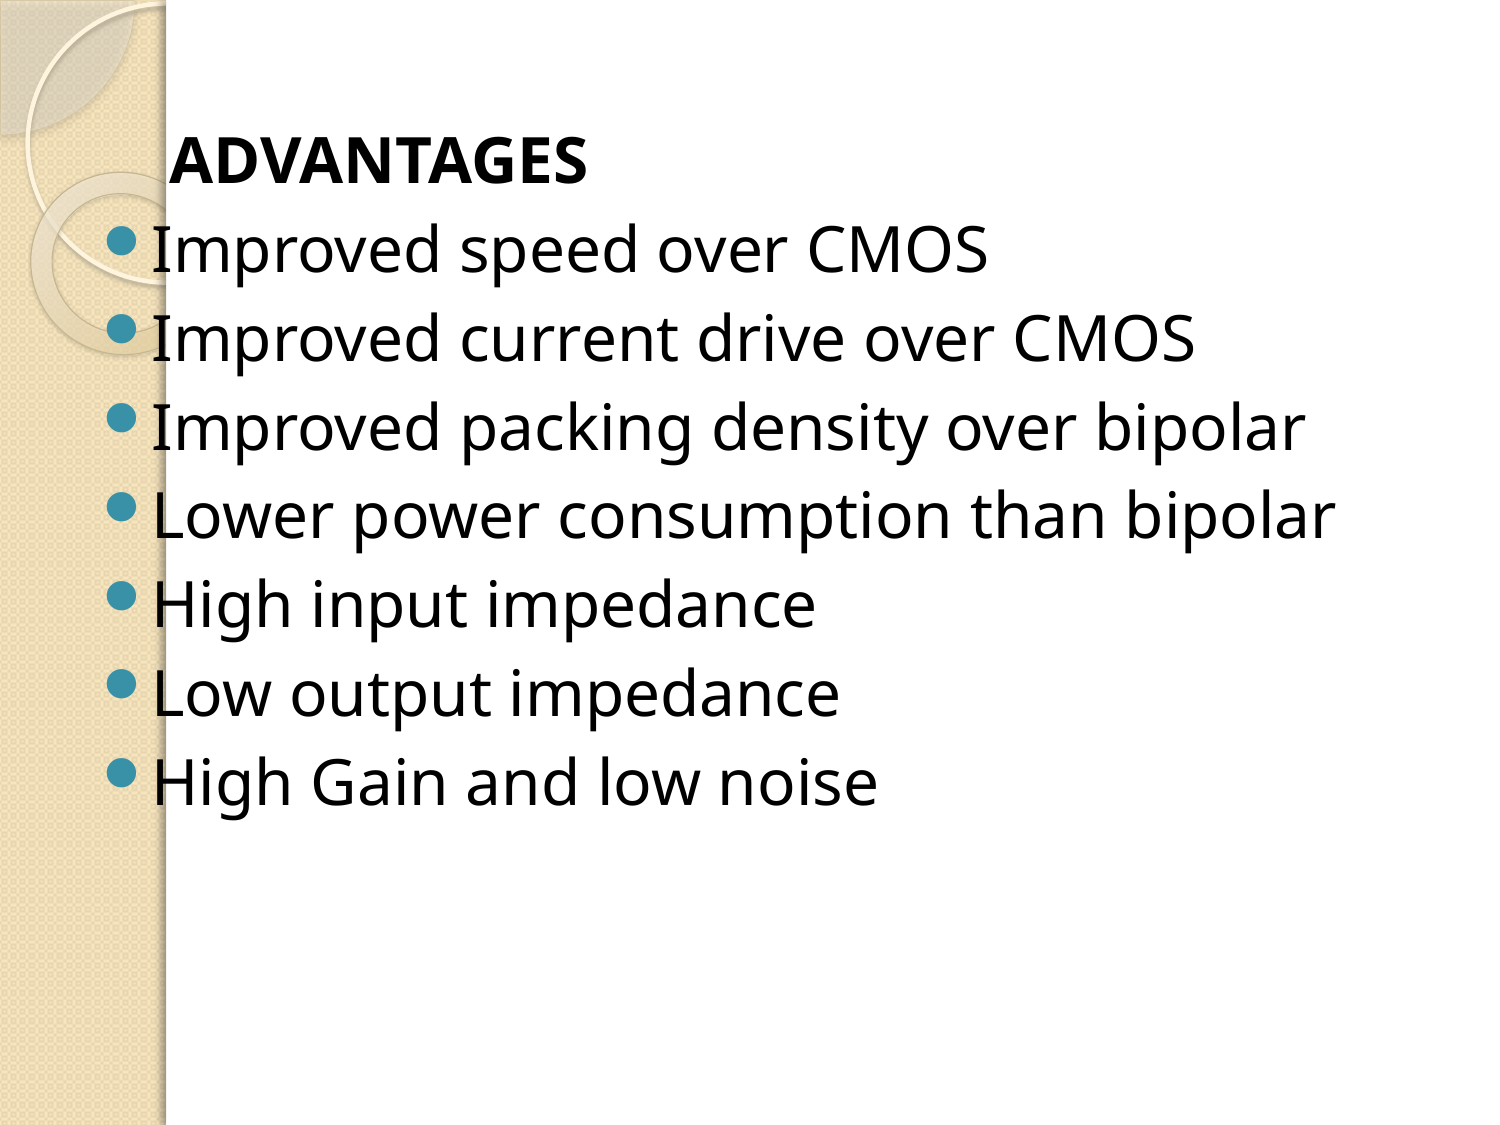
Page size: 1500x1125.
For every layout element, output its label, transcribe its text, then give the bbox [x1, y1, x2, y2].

list ADVANTAGES Improved speed over CMOS Improved current drive over CMOS Improved packing density over bipolar Lower power consumption than bipolar High input impedance Low output impedance High Gain and low noise [75, 112, 1425, 1005]
